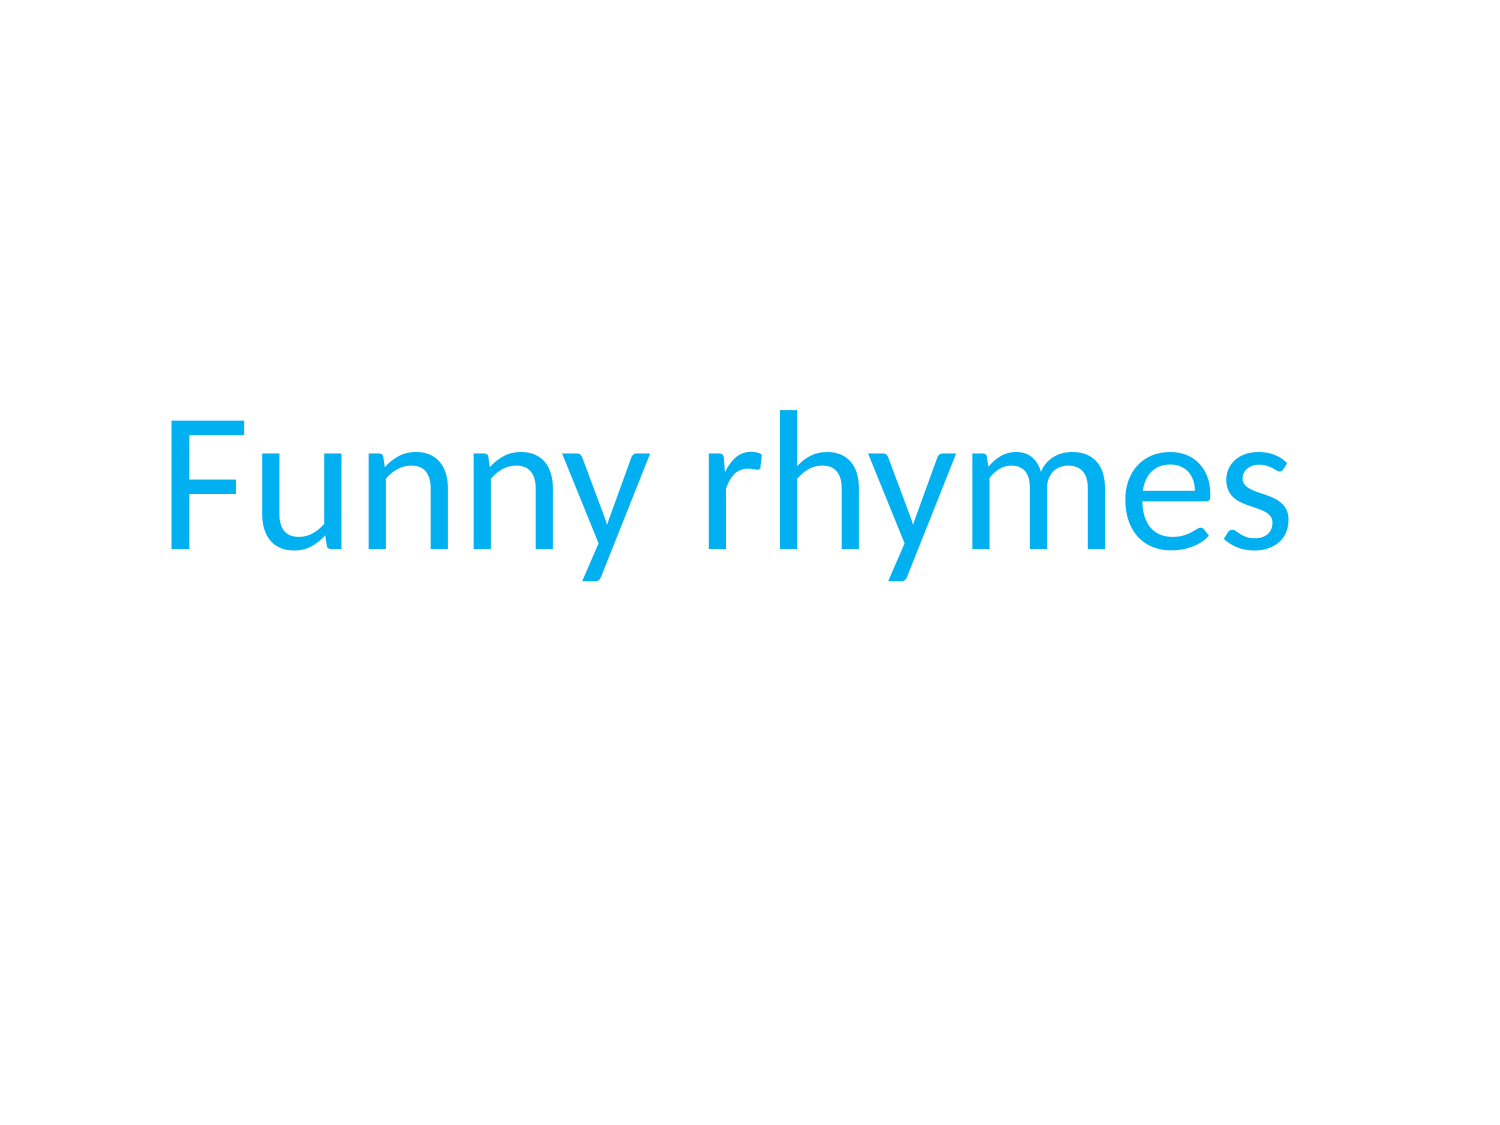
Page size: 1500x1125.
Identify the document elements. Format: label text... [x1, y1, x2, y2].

title Funny rhymes [112, 349, 1388, 591]
